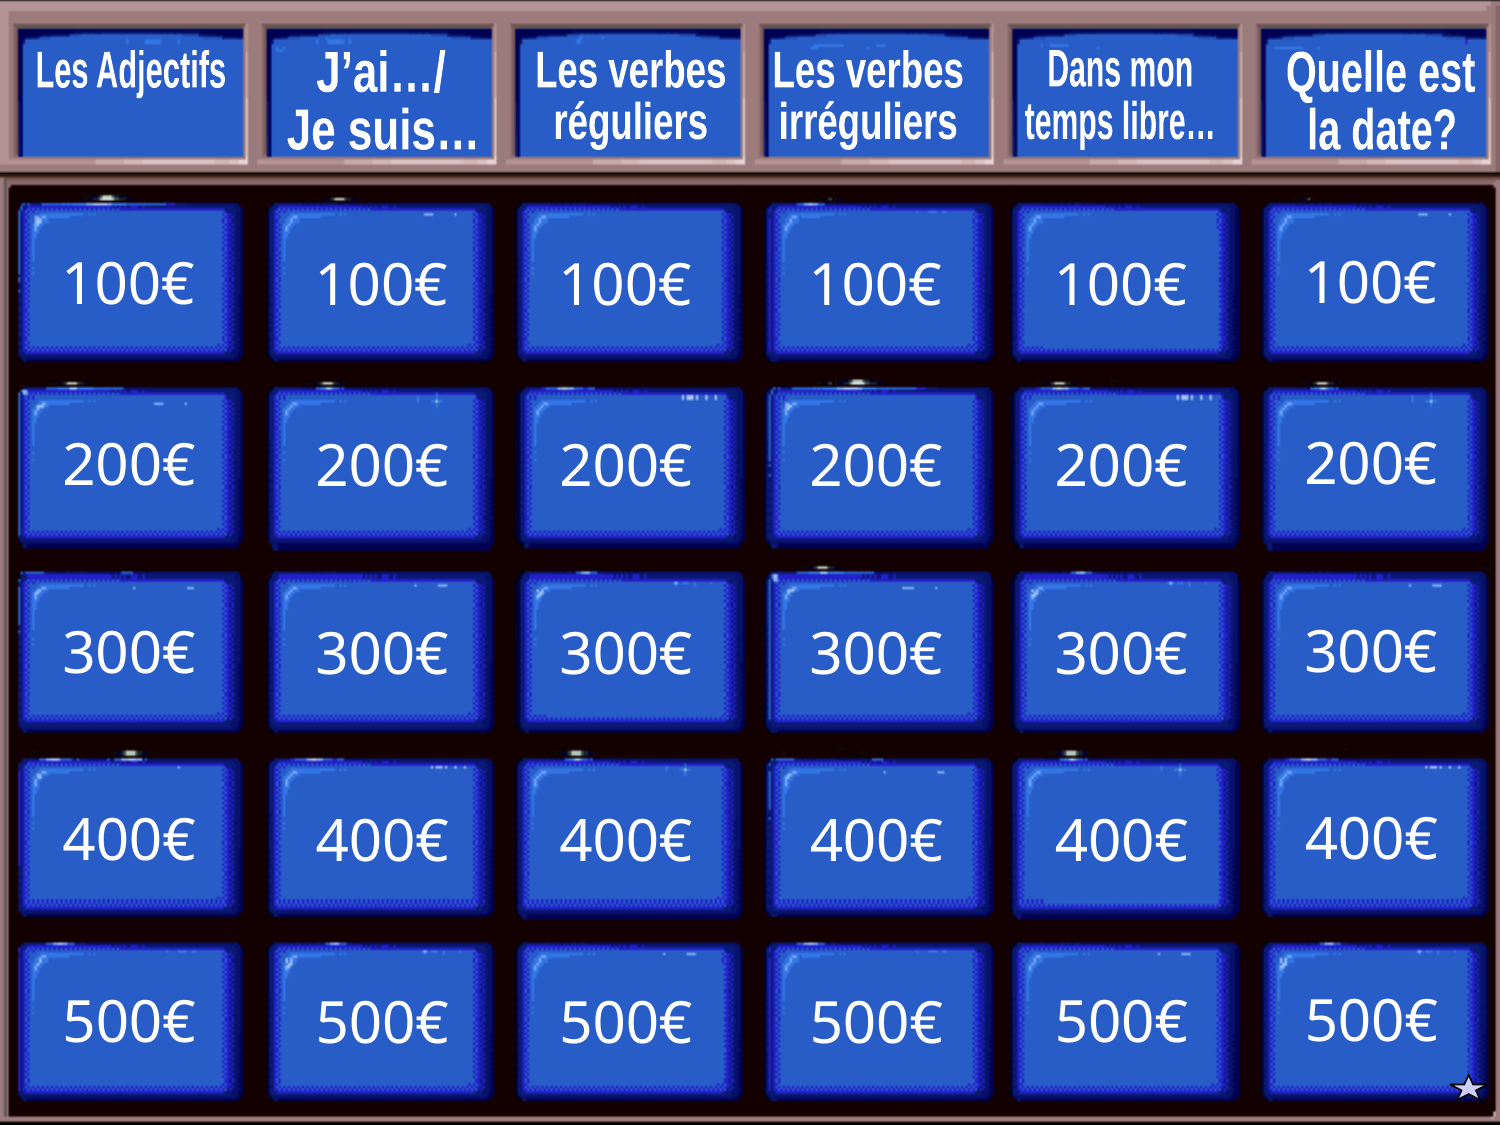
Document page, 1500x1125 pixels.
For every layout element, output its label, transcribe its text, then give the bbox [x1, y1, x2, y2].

text_box [1449, 1076, 1488, 1100]
text_box 100€ [518, 219, 732, 345]
text_box 400€ [1264, 773, 1478, 899]
text_box 500€ [1014, 956, 1228, 1083]
text_box 100€ [1013, 219, 1227, 345]
text_box 300€ [769, 588, 983, 714]
text_box 100€ [1263, 217, 1477, 343]
text_box 500€ [1264, 955, 1478, 1081]
text_box 100€ [21, 218, 235, 344]
text_box 200€ [519, 400, 733, 527]
text_box 500€ [275, 957, 489, 1083]
picture [0, 0, 1500, 1125]
text_box 400€ [1014, 775, 1228, 901]
text_box 500€ [22, 956, 236, 1082]
text_box 100€ [274, 219, 488, 345]
text_box 200€ [275, 400, 489, 527]
text_box 400€ [769, 775, 983, 902]
text_box 300€ [519, 588, 733, 714]
text_box 100€ [768, 219, 982, 345]
text_box 300€ [1264, 586, 1478, 712]
text_box 300€ [275, 588, 489, 714]
text_box 200€ [769, 400, 983, 527]
text_box 500€ [519, 957, 733, 1083]
text_box 200€ [22, 399, 236, 526]
text_box 300€ [22, 587, 236, 713]
text_box 200€ [1264, 398, 1478, 524]
text_box 400€ [519, 775, 733, 902]
text_box 400€ [22, 774, 236, 901]
text_box 400€ [275, 775, 489, 902]
text_box 500€ [769, 957, 983, 1083]
text_box 200€ [1014, 400, 1228, 526]
text_box 300€ [1014, 588, 1228, 714]
